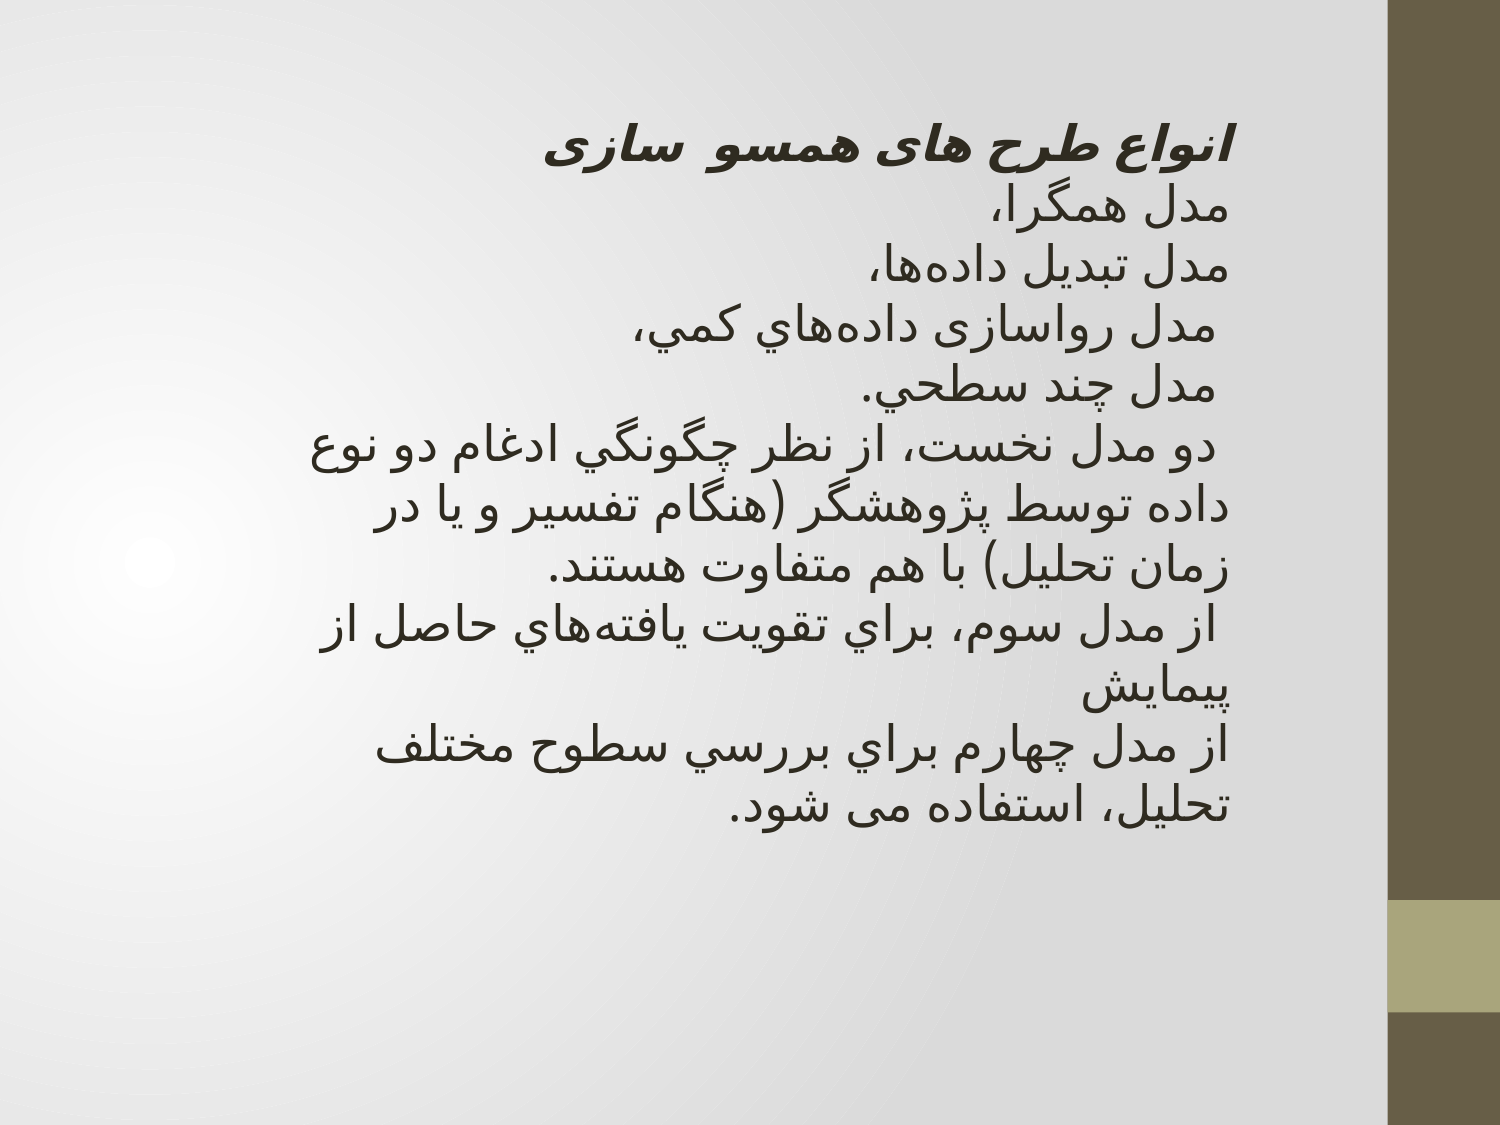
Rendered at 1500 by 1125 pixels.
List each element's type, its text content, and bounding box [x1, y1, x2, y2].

text_box انواع طرح های همسو سازی مدل همگرا، مدل تبديل‌ داده‌ها، مدل رواسازی داده‌هاي كمي، مدل چند سطحي. دو مدل نخست، از نظر چگونگي ادغام دو نوع داده توسط پژوهشگر (هنگام تفسير و يا در زمان تحليل) با هم متفاوت هستند. از مدل سوم، براي تقويت يافته‌هاي حاصل از پيمايش از مدل چهارم براي بررسي سطوح مختلف تحليل، استفاده می شود. [277, 104, 1247, 930]
